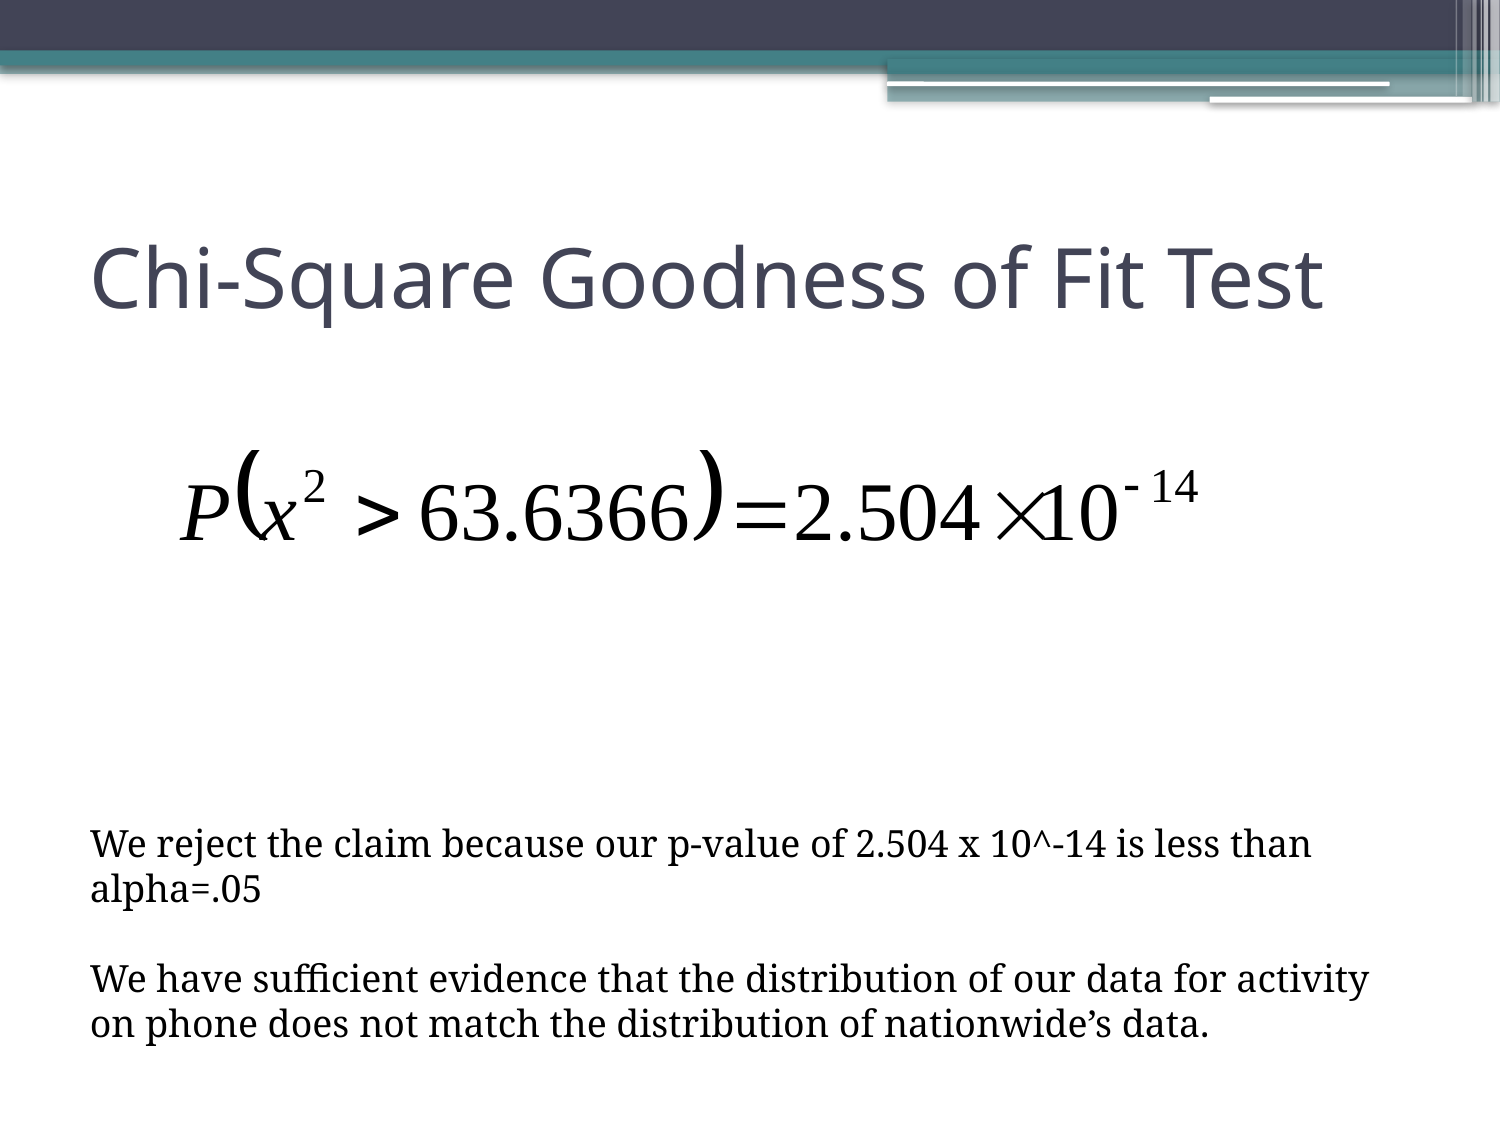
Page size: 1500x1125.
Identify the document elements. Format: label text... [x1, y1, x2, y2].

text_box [165, 449, 1214, 576]
text_box We reject the claim because our p-value of 2.504 x 10^-14 is less than alpha=.05 We have sufficient evidence that the distribution of our data for activity on phone does not match the distribution of nationwide’s data. [74, 812, 1413, 1053]
title Chi-Square Goodness of Fit Test [75, 187, 1425, 363]
